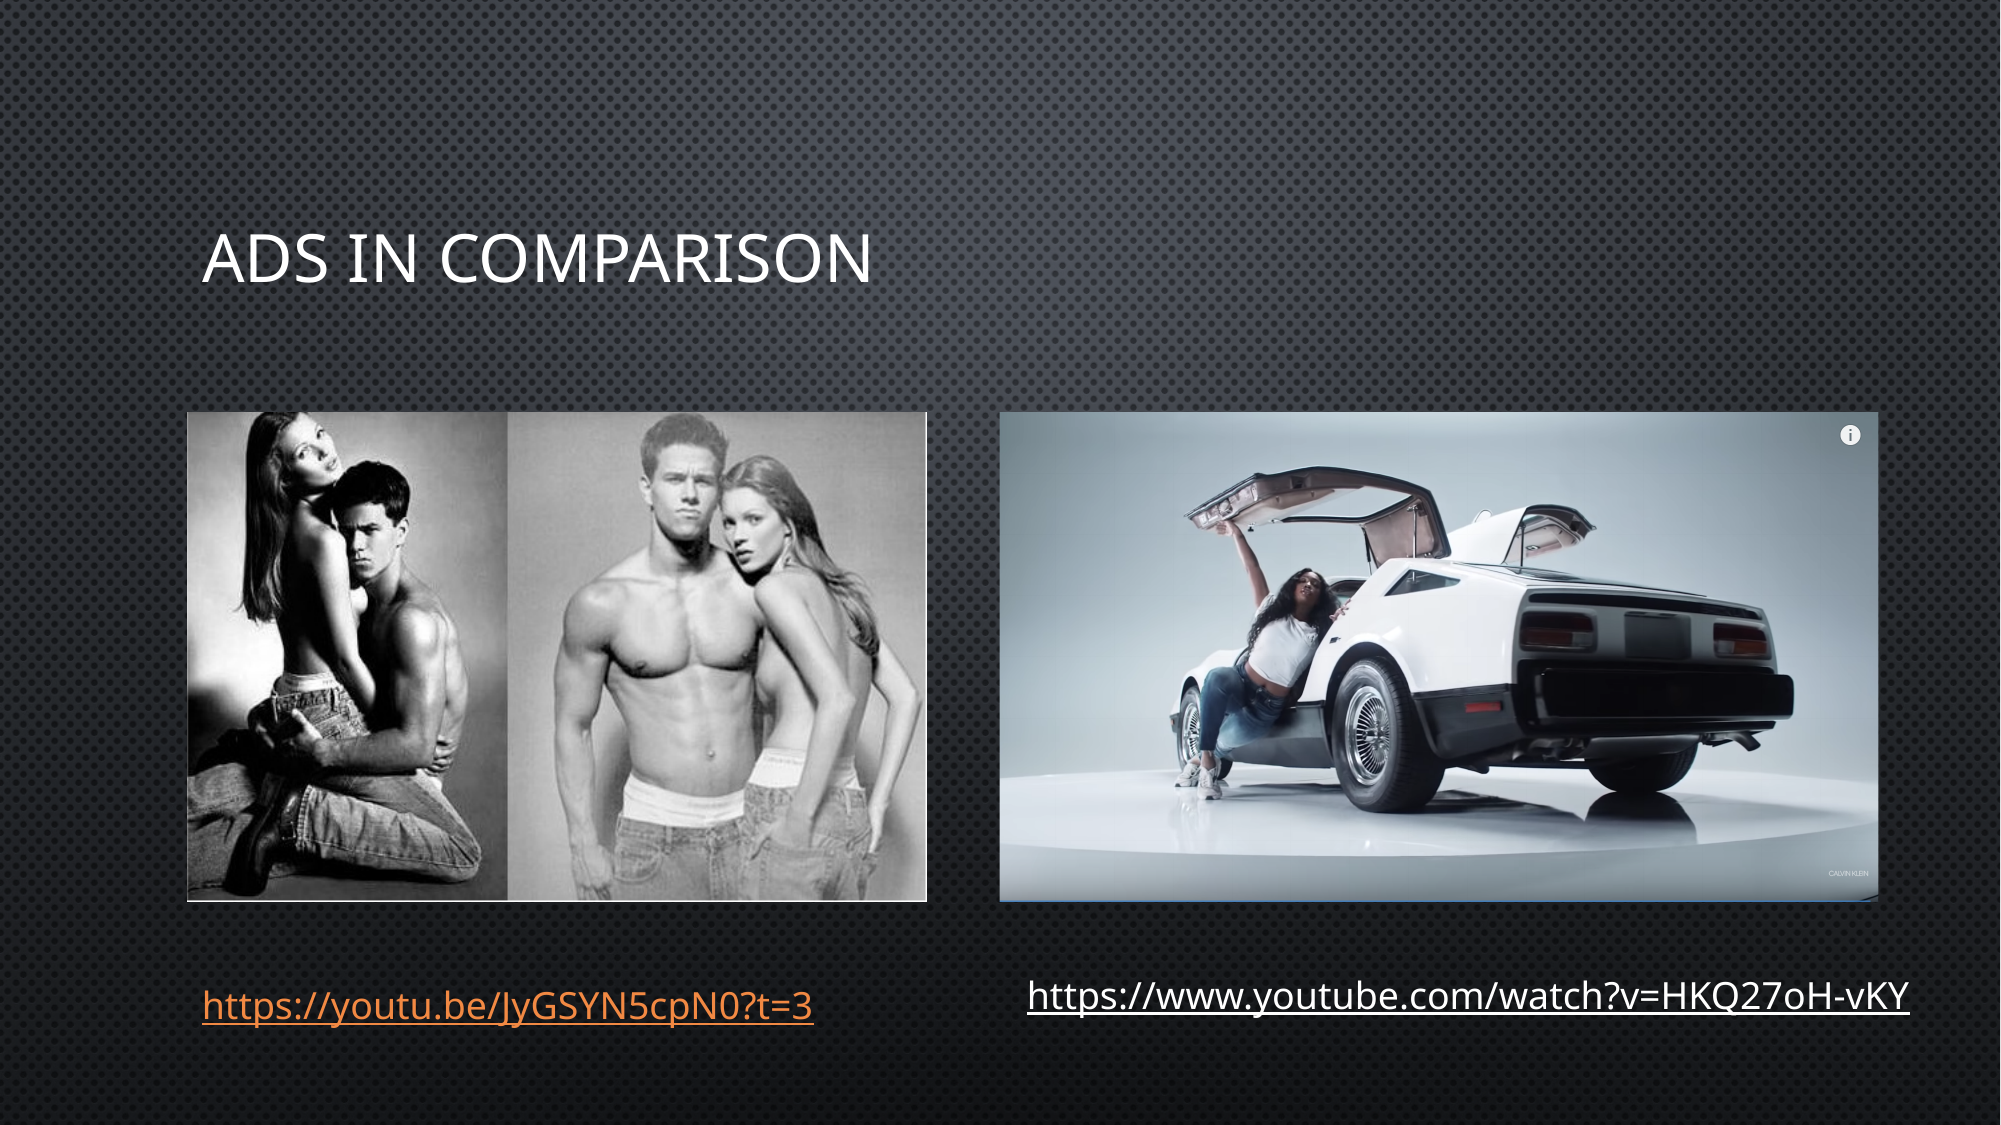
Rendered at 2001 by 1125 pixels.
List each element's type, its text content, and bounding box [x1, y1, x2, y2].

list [999, 412, 1879, 903]
text_box https://www.youtube.com/watch?v=HKQ27oH-vKY [1012, 964, 1987, 1031]
title Ads in Comparison [187, 99, 1813, 413]
text_box https://youtu.be/JyGSYN5cpN0?t=3 [187, 974, 924, 1041]
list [186, 412, 927, 903]
